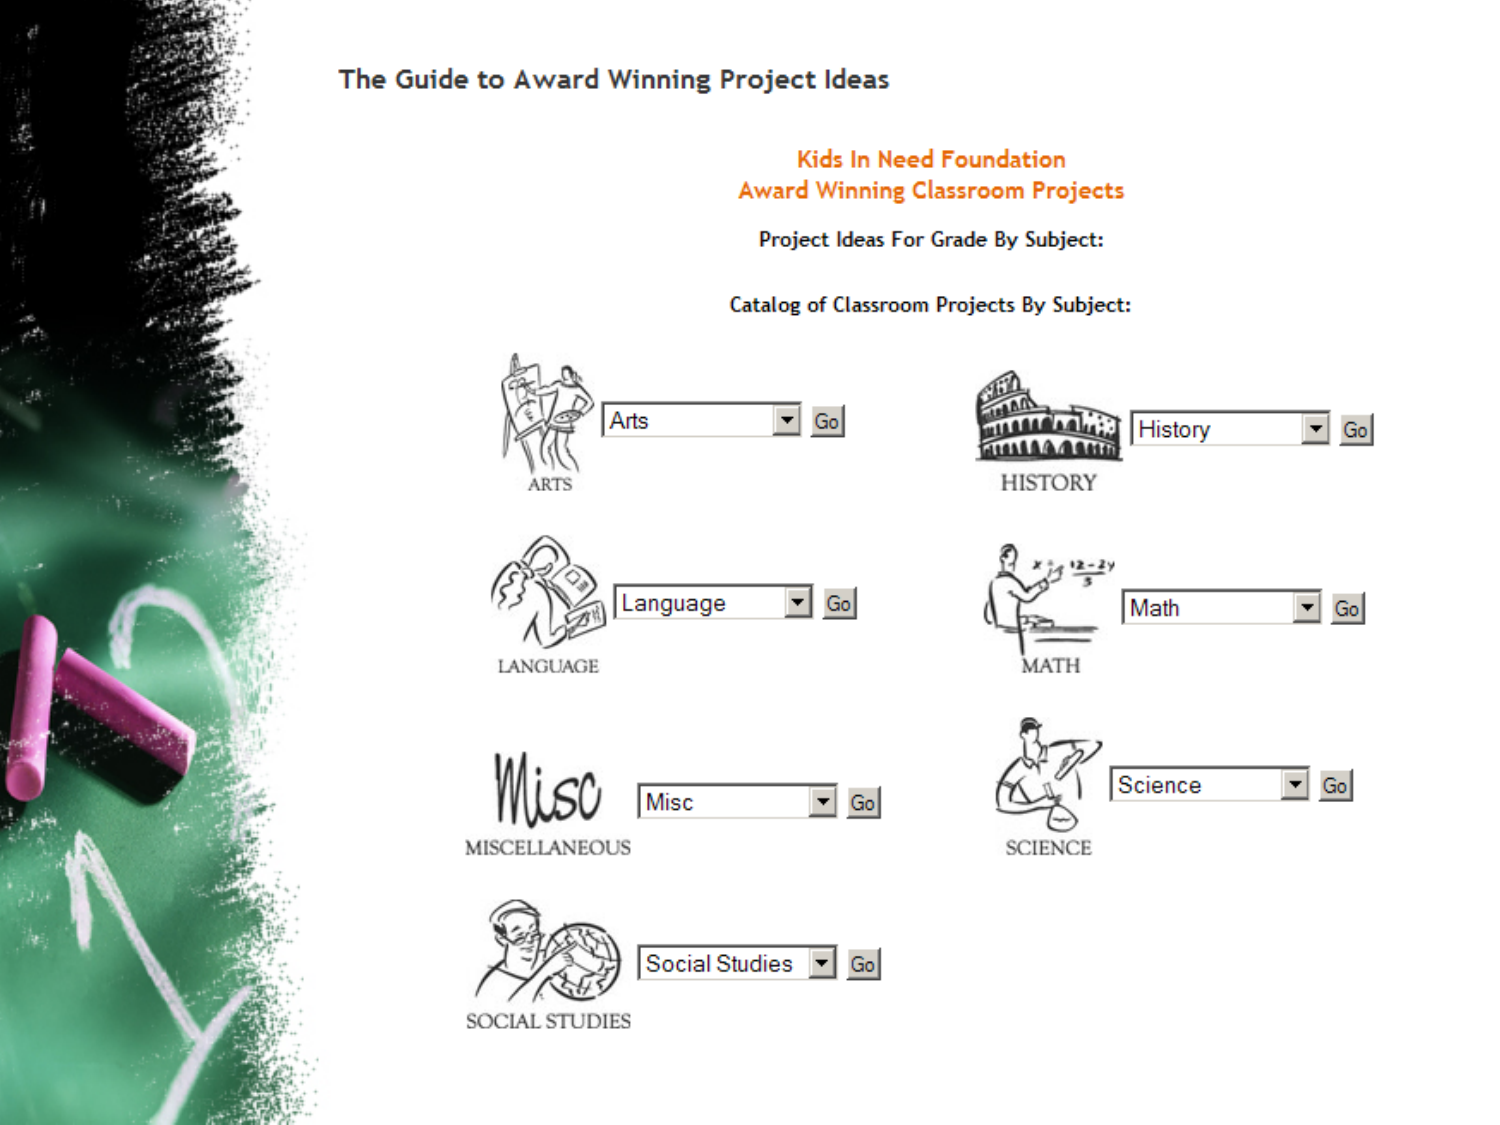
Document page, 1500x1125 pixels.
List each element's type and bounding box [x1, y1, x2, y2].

picture [0, 0, 1500, 1125]
list [325, 27, 1418, 1046]
